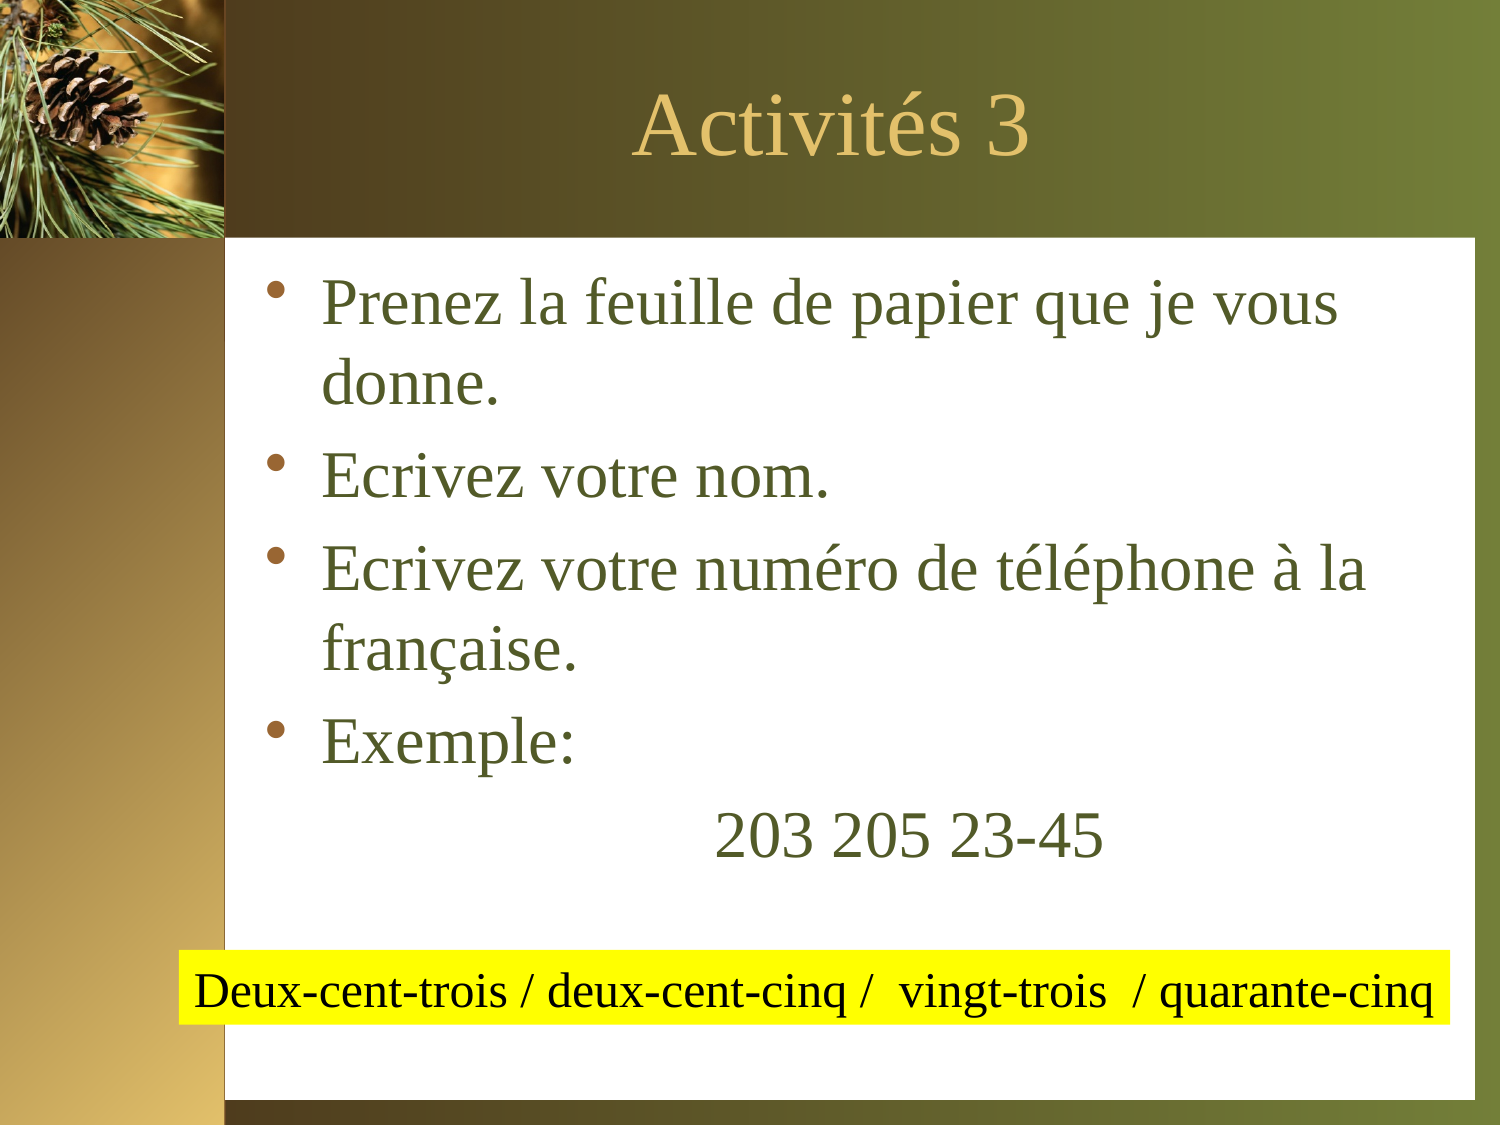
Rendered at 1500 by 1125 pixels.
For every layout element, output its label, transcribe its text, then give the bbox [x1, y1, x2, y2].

text_box Deux-cent-trois / deux-cent-cinq / vingt-trois / quarante-cinq [178, 949, 1451, 1025]
picture [0, 0, 224, 238]
list Prenez la feuille de papier que je vous donne. Ecrivez votre nom. Ecrivez votre numéro de téléphone à la française. Exemple: 203 205 23-45 [249, 249, 1438, 888]
title Activités 3 [249, 24, 1438, 213]
